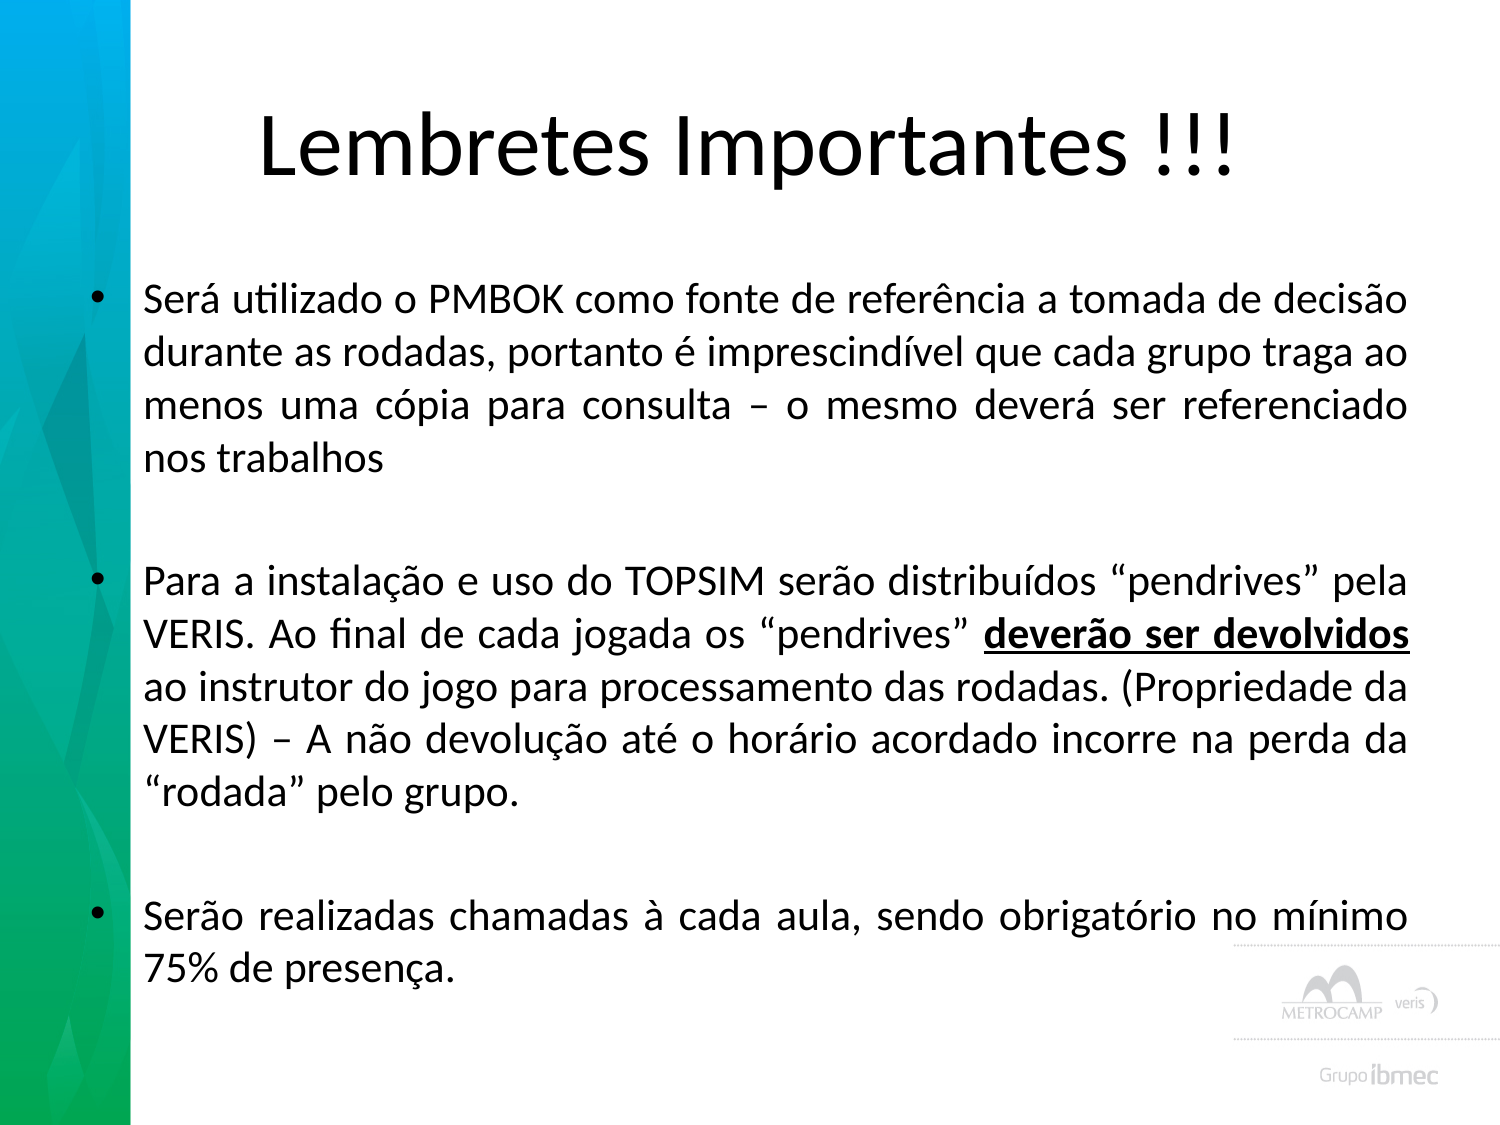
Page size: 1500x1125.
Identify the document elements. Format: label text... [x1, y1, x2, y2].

list Será utilizado o PMBOK como fonte de referência a tomada de decisão durante as rodadas, portanto é imprescindível que cada grupo traga ao menos uma cópia para consulta – o mesmo deverá ser referenciado nos trabalhos Para a instalação e uso do TOPSIM serão distribuídos “pendrives” pela VERIS. Ao final de cada jogada os “pendrives” deverão ser devolvidos ao instrutor do jogo para processamento das rodadas. (Propriedade da VERIS) – A não devolução até o horário acordado incorre na perda da “rodada” pelo grupo. Serão realizadas chamadas à cada aula, sendo obrigatório no mínimo 75% de presença. [75, 262, 1425, 1005]
picture [0, 0, 1500, 1125]
title Lembretes Importantes !!! [75, 45, 1425, 233]
